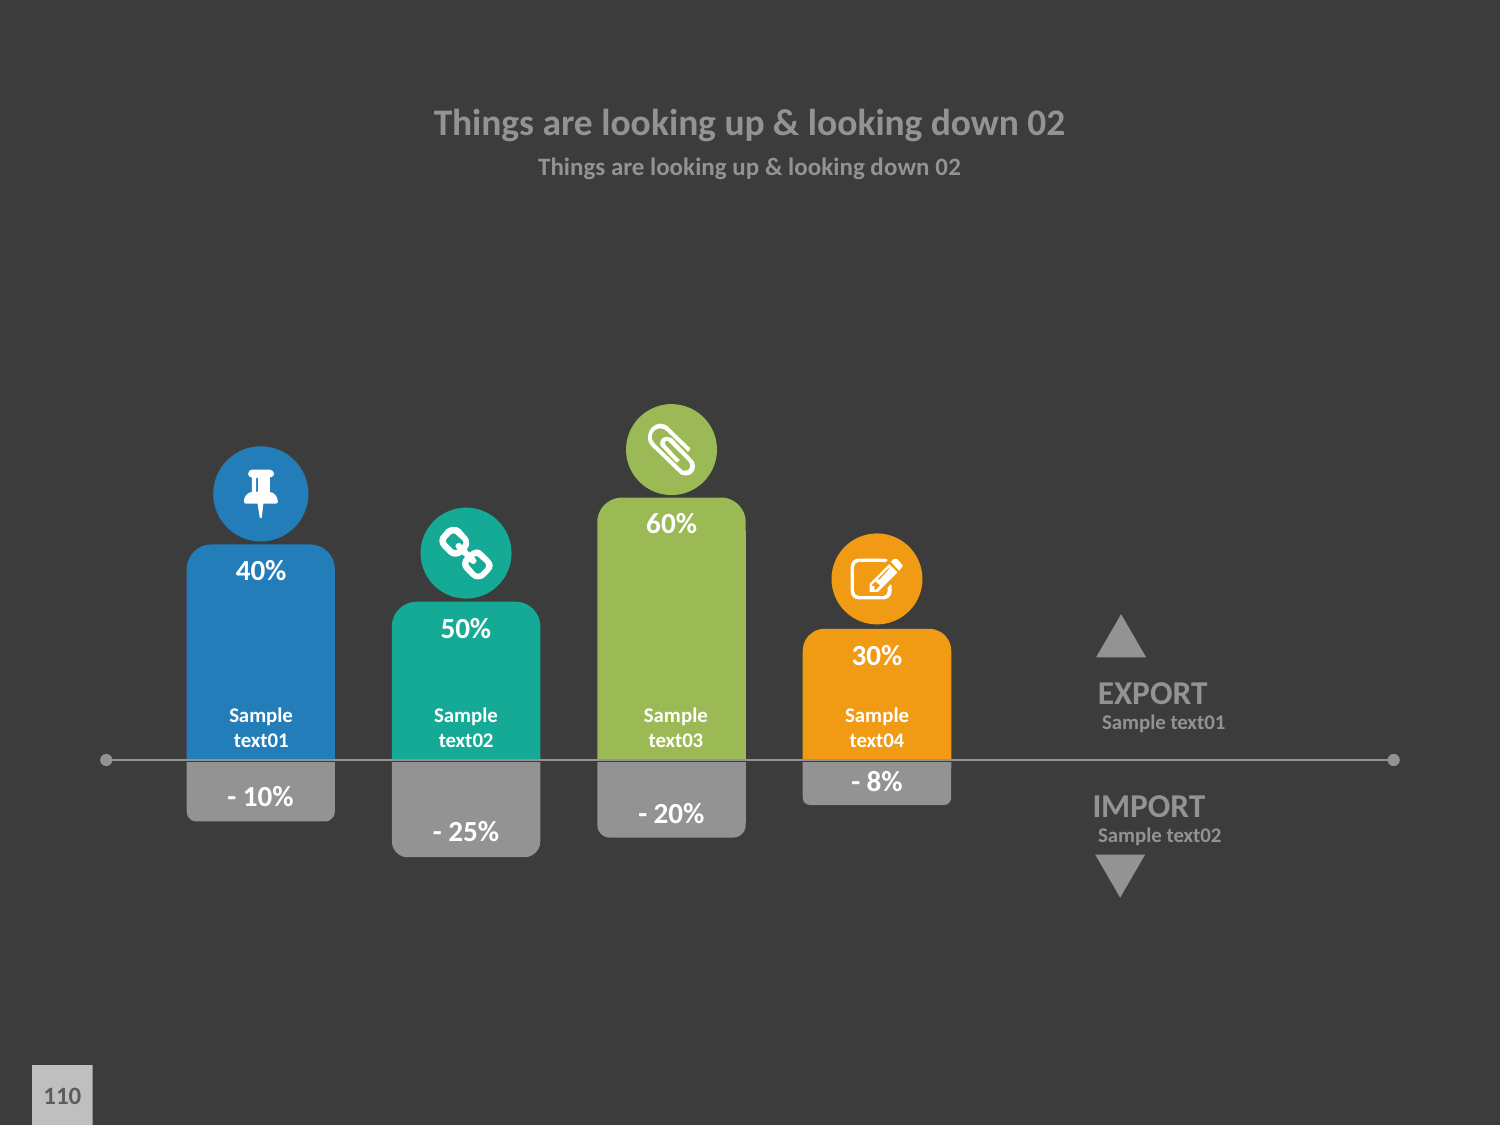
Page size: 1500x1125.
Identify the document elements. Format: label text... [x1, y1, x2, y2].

list Things are looking up & looking down 02 [412, 149, 1088, 183]
text_box [829, 531, 925, 627]
text_box EXPORT [1068, 664, 1238, 701]
text_box [647, 423, 695, 476]
text_box [800, 626, 954, 759]
text_box - 20% [608, 787, 735, 837]
text_box Sample text03 [616, 694, 736, 759]
text_box 60% [619, 497, 724, 548]
text_box [389, 599, 543, 759]
text_box Sample text01 [201, 694, 321, 759]
text_box [418, 505, 514, 601]
text_box [850, 558, 892, 600]
text_box [184, 542, 337, 759]
text_box 50% [413, 601, 519, 652]
text_box [1093, 854, 1148, 900]
text_box 30% [824, 628, 930, 679]
text_box - 25% [402, 805, 529, 855]
text_box [389, 767, 543, 860]
text_box [623, 402, 720, 497]
text_box [1094, 612, 1148, 660]
text_box 40% [208, 544, 314, 594]
text_box [595, 495, 748, 759]
text_box [439, 526, 493, 580]
text_box Sample text02 [1057, 814, 1262, 854]
text_box [213, 446, 309, 542]
text_box Sample text02 [406, 694, 526, 759]
title Things are looking up & looking down 02 [287, 91, 1213, 150]
text_box [869, 558, 903, 592]
text_box - 10% [197, 769, 324, 820]
text_box [243, 469, 278, 519]
text_box [800, 767, 954, 808]
text_box - 8% [813, 767, 940, 806]
text_box Sample text01 [1061, 701, 1266, 742]
text_box IMPORT [1064, 776, 1234, 814]
text_box [184, 767, 337, 824]
text_box [595, 767, 748, 840]
text_box Sample text04 [817, 694, 937, 759]
